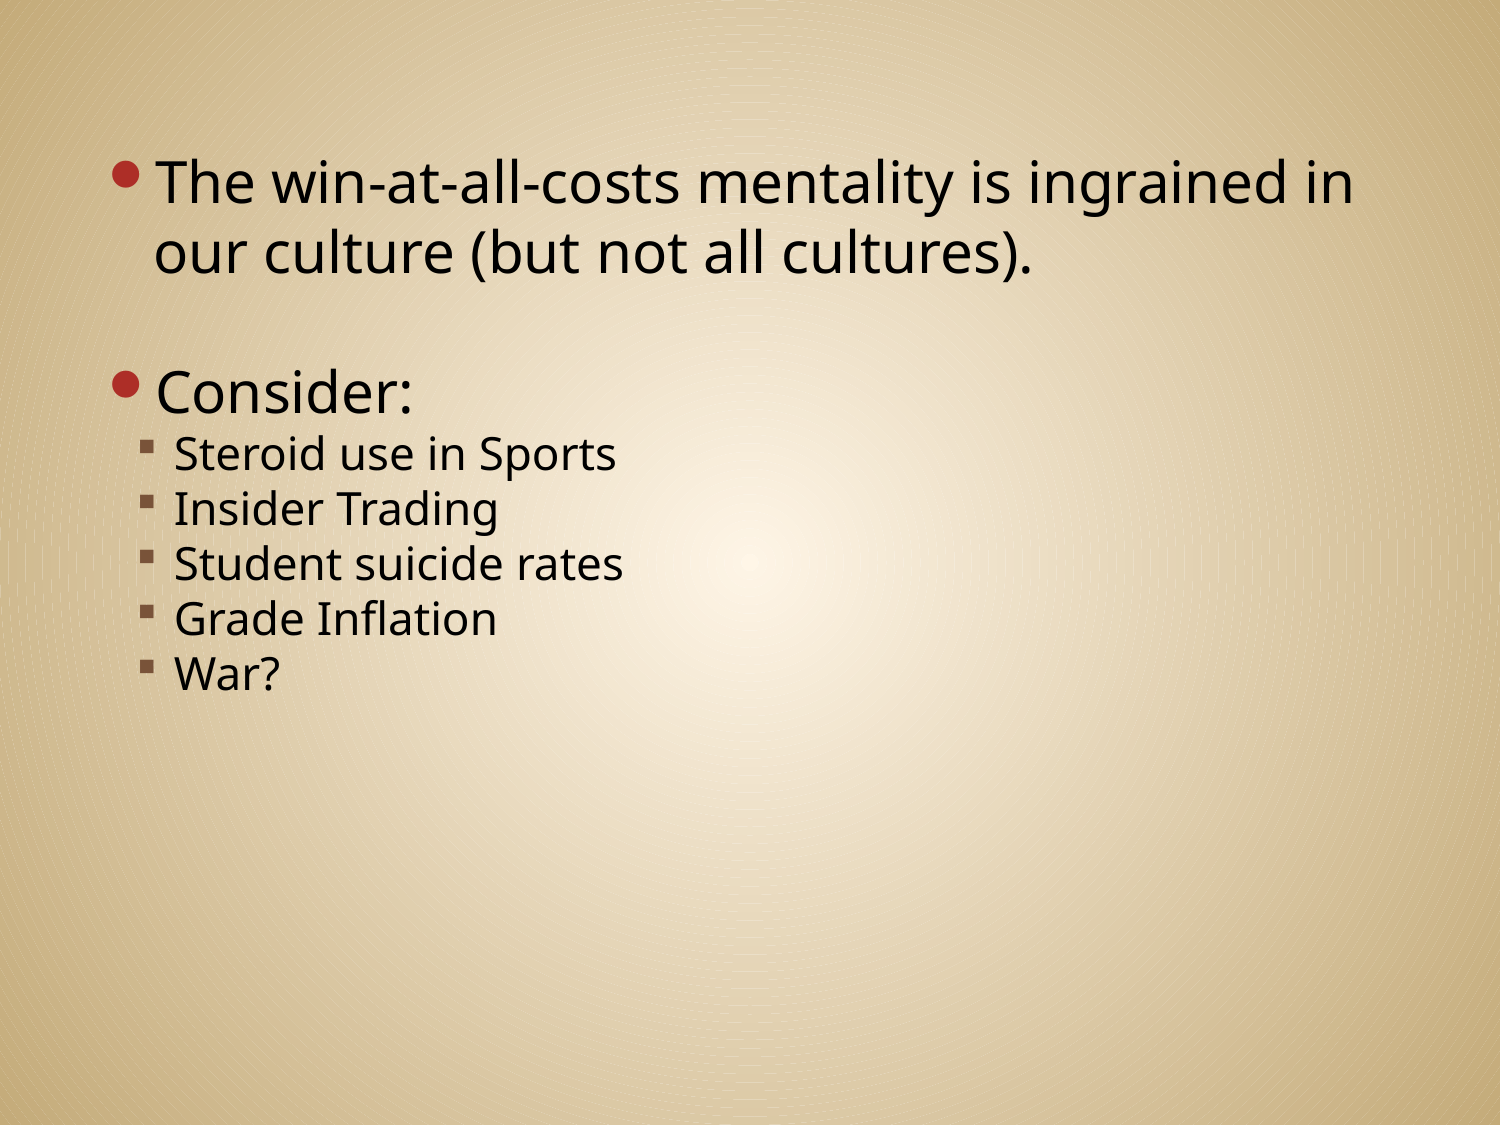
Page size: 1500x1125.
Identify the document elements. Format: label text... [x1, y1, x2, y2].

list The win-at-all-costs mentality is ingrained in our culture (but not all cultures). Consider: Steroid use in Sports Insider Trading Student suicide rates Grade Inflation War? [74, 137, 1426, 881]
